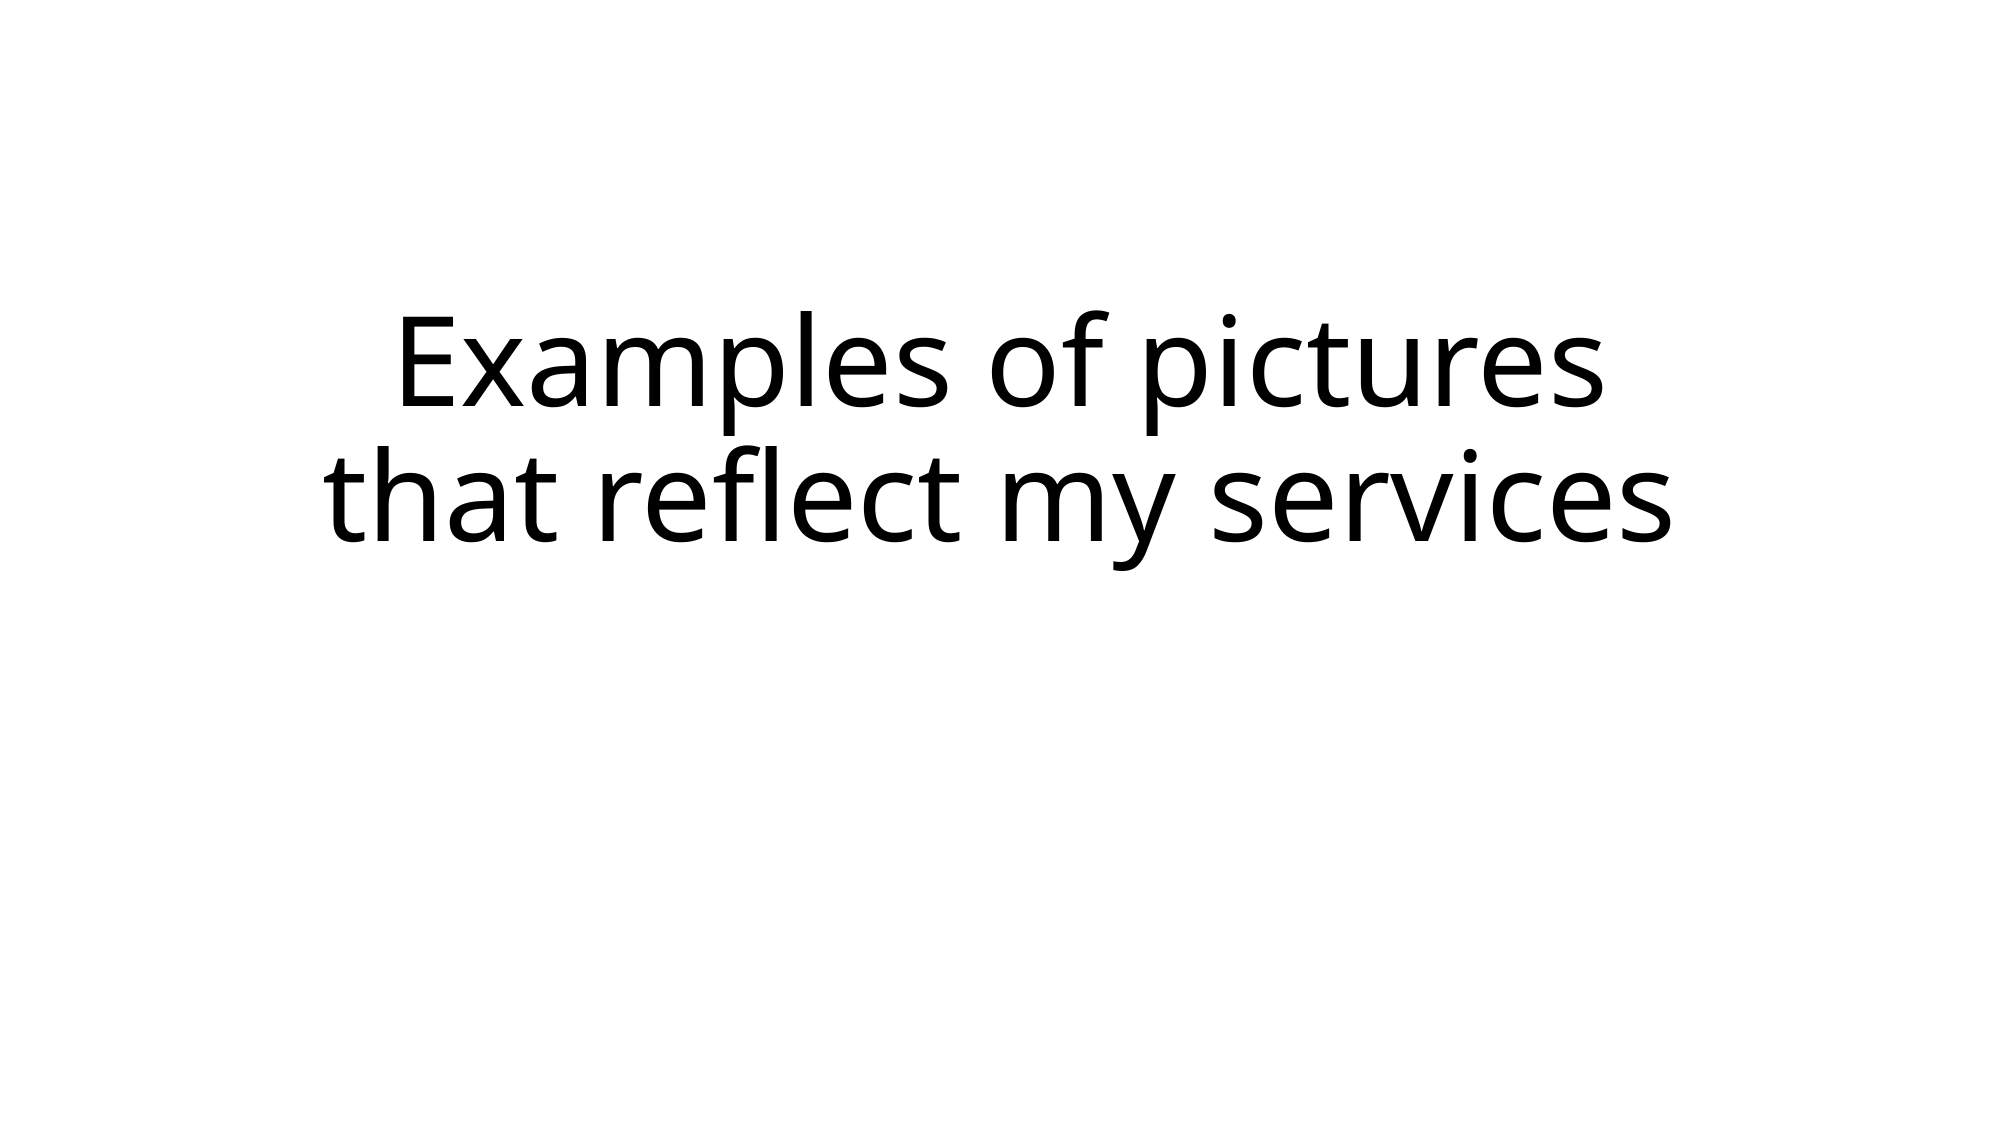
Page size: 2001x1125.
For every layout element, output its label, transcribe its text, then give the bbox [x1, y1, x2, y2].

title Examples of pictures that reflect my services [249, 184, 1750, 576]
